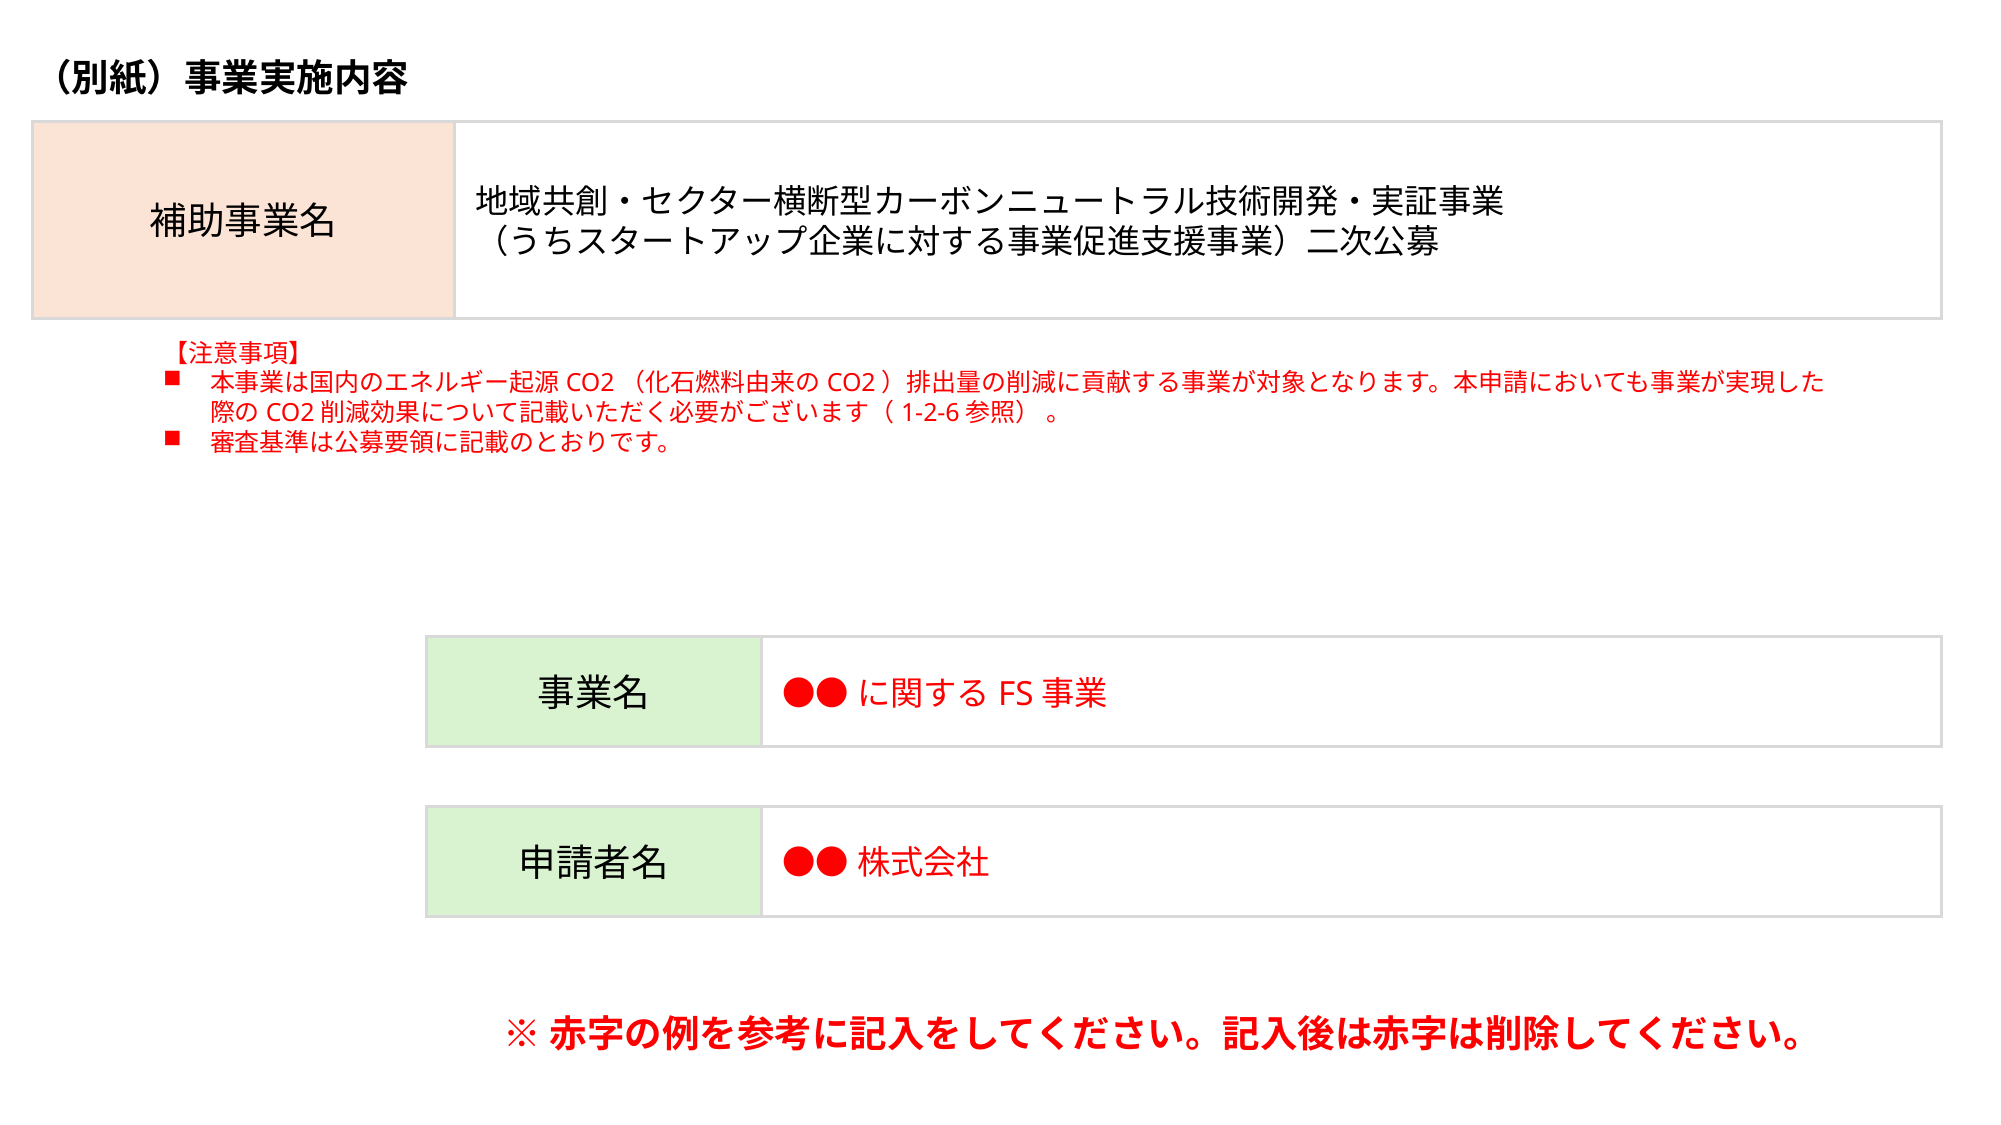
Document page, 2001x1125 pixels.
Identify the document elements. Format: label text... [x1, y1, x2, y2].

text_box 【注意事項】 本事業は国内のエネルギー起源CO2（化石燃料由来のCO2）排出量の削減に貢献する事業が対象となります。本申請においても事業が実現した際のCO2削減効果について記載いただく必要がございます（1-2-6参照） 。 審査基準は公募要領に記載のとおりです。 [148, 329, 1852, 465]
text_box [31, 121, 1943, 319]
text_box ※赤字の例を参考に記入をしてください。記入後は赤字は削除してください。 [488, 1002, 1836, 1063]
text_box （別紙）事業実施内容 [19, 46, 425, 107]
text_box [425, 806, 1943, 917]
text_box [425, 636, 1943, 747]
